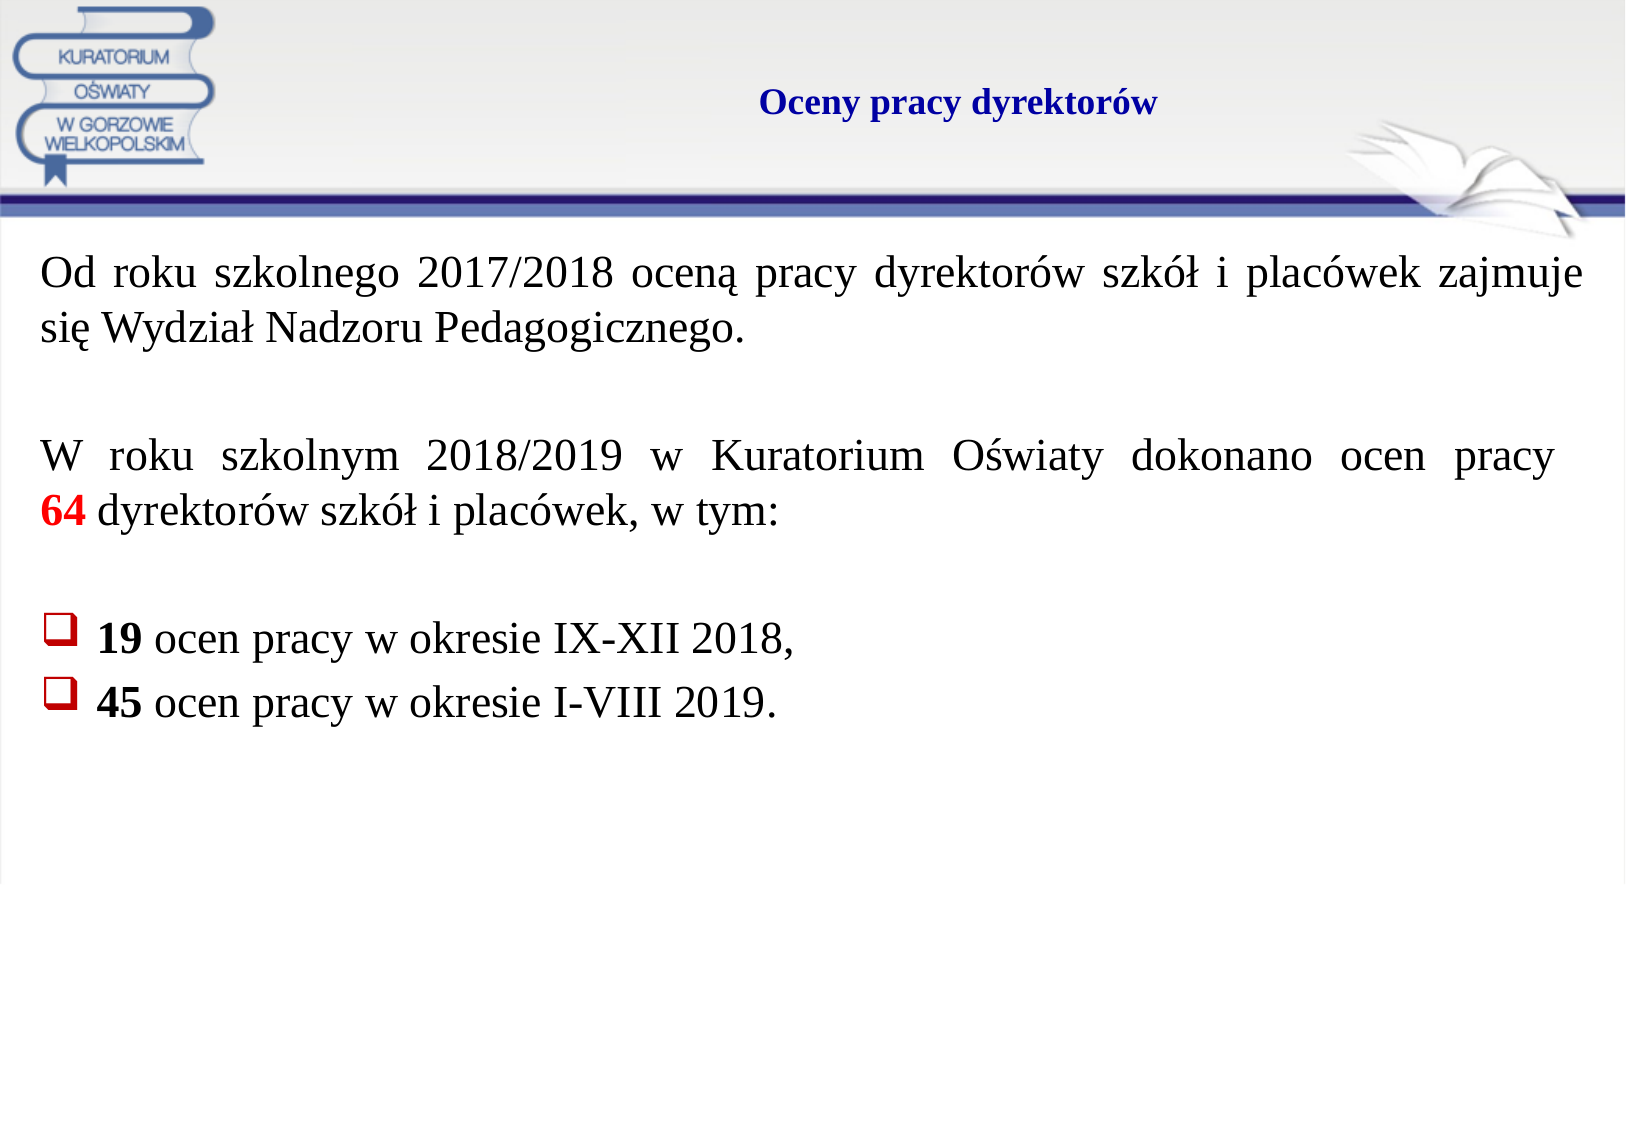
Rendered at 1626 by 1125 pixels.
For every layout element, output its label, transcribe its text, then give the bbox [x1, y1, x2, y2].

list Od roku szkolnego 2017/2018 oceną pracy dyrektorów szkół i placówek zajmuje się Wydział Nadzoru Pedagogicznego. W roku szkolnym 2018/2019 w Kuratorium Oświaty dokonano ocen pracy 64 dyrektorów szkół i placówek, w tym: 19 ocen pracy w okresie IX-XII 2018, 45 ocen pracy w okresie I-VIII 2019. [25, 234, 1600, 938]
picture [0, 0, 1626, 1125]
title Oceny pracy dyrektorów [317, 23, 1600, 176]
